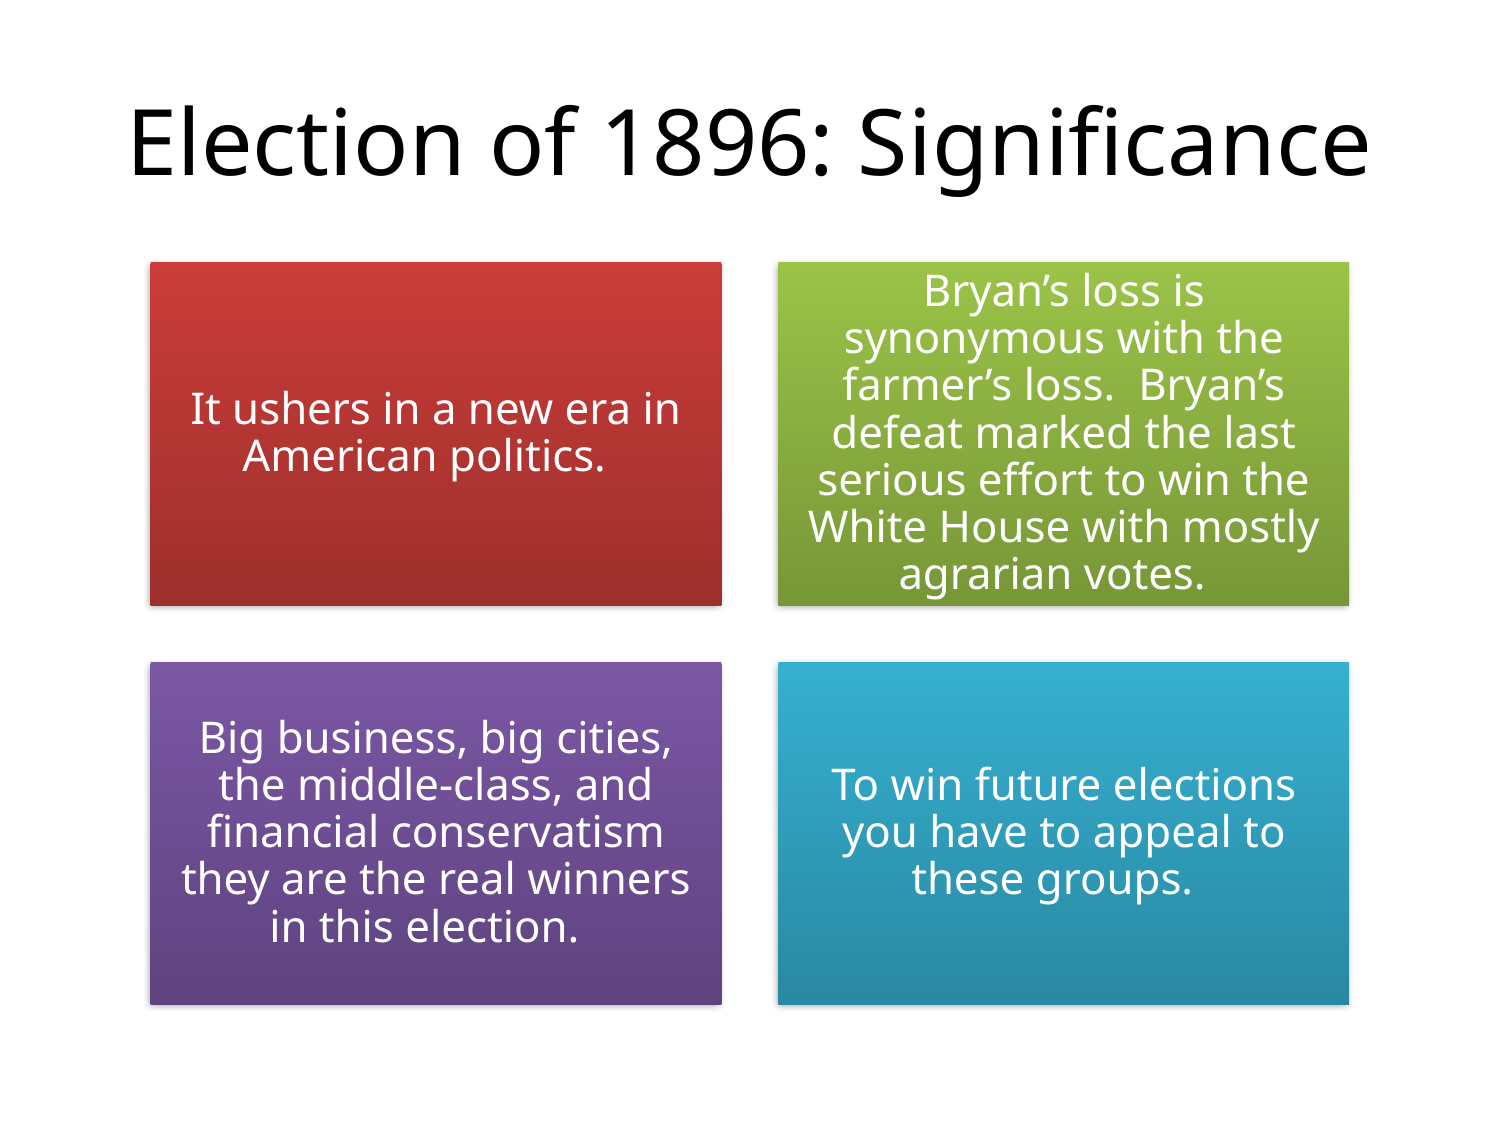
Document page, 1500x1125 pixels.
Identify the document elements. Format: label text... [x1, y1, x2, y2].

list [74, 262, 1426, 1006]
title Election of 1896: Significance [75, 45, 1425, 233]
